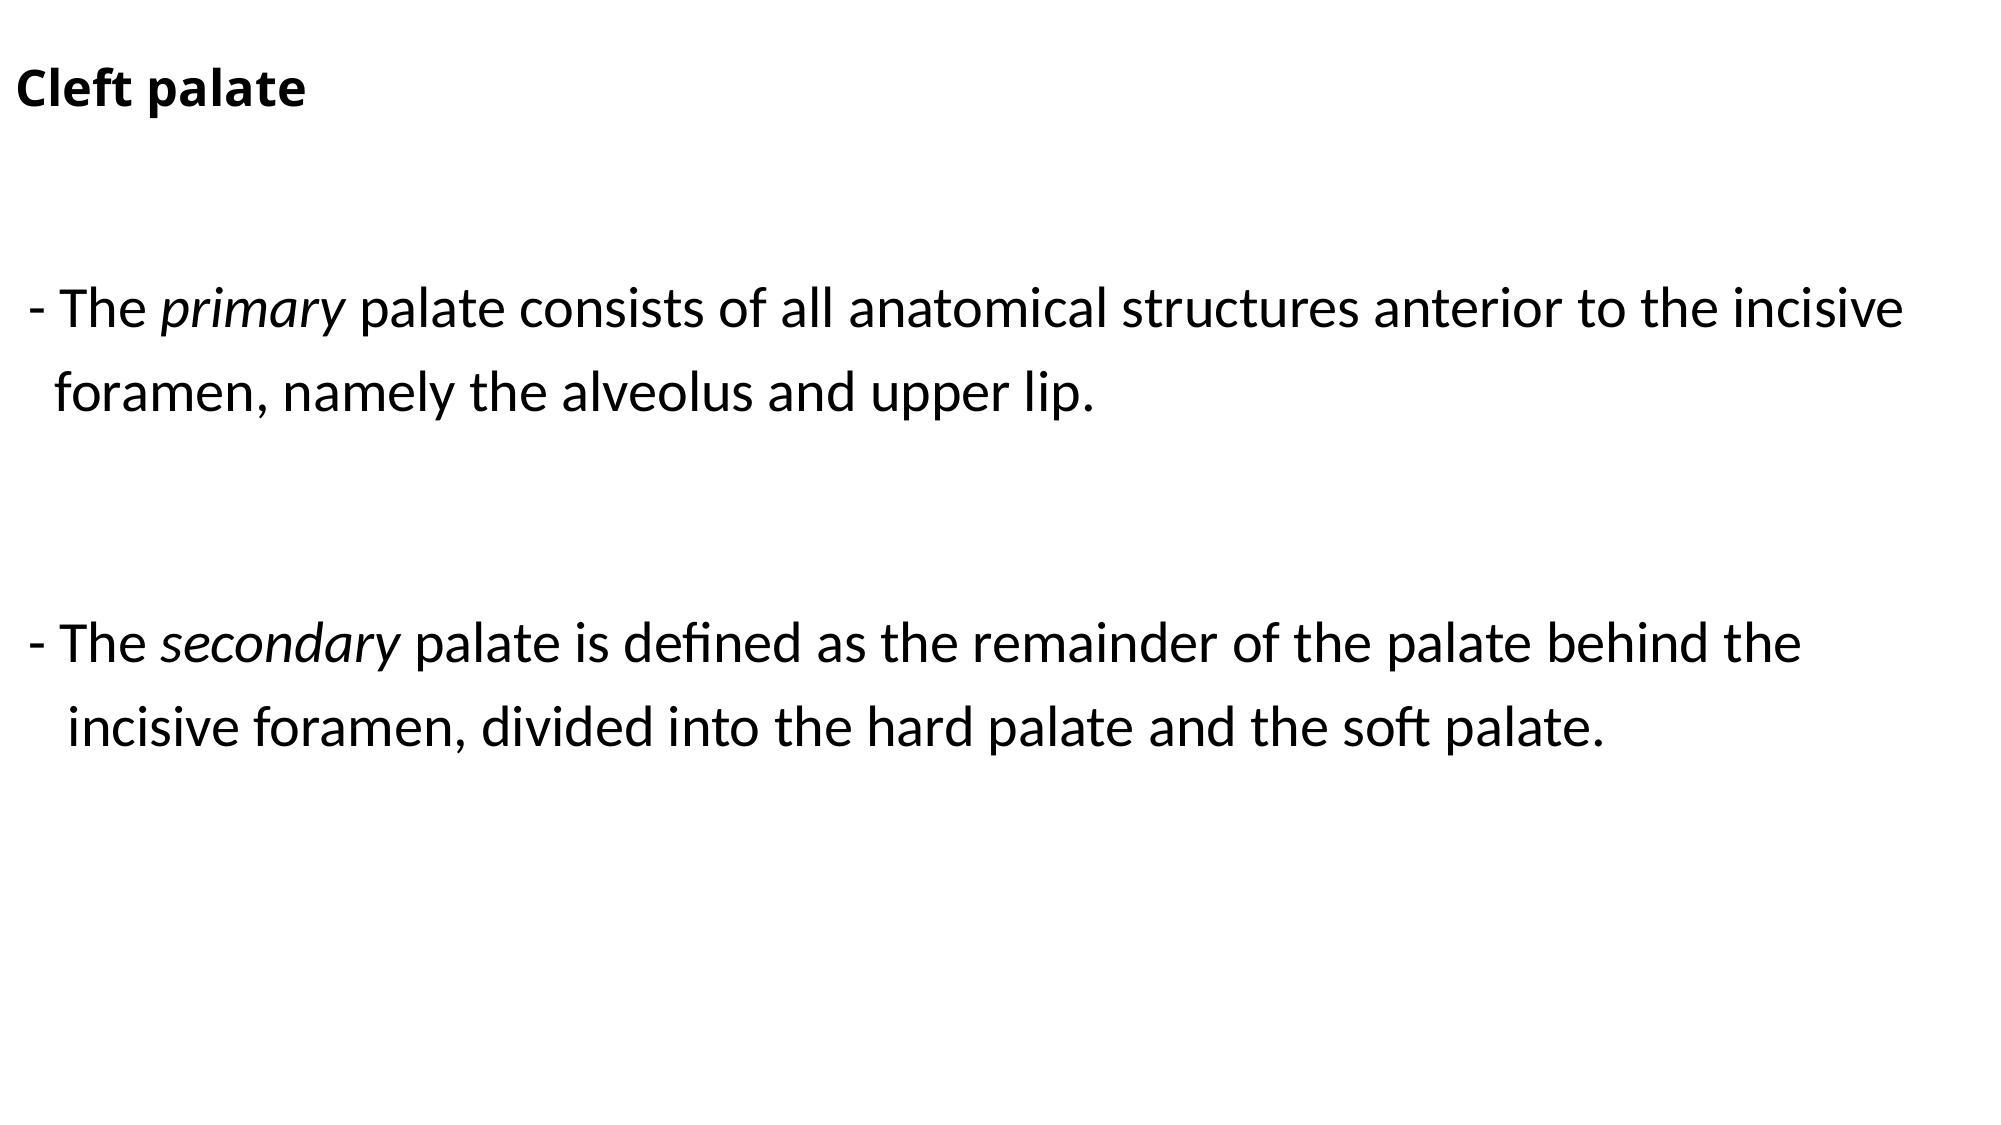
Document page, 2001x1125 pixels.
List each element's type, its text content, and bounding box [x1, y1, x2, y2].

title Cleft palate [0, 0, 1863, 185]
list - The primary palate consists of all anatomical structures anterior to the incisive foramen, namely the alveolus and upper lip. - The secondary palate is defined as the remainder of the palate behind the incisive foramen, divided into the hard palate and the soft palate. [0, 185, 2000, 1125]
